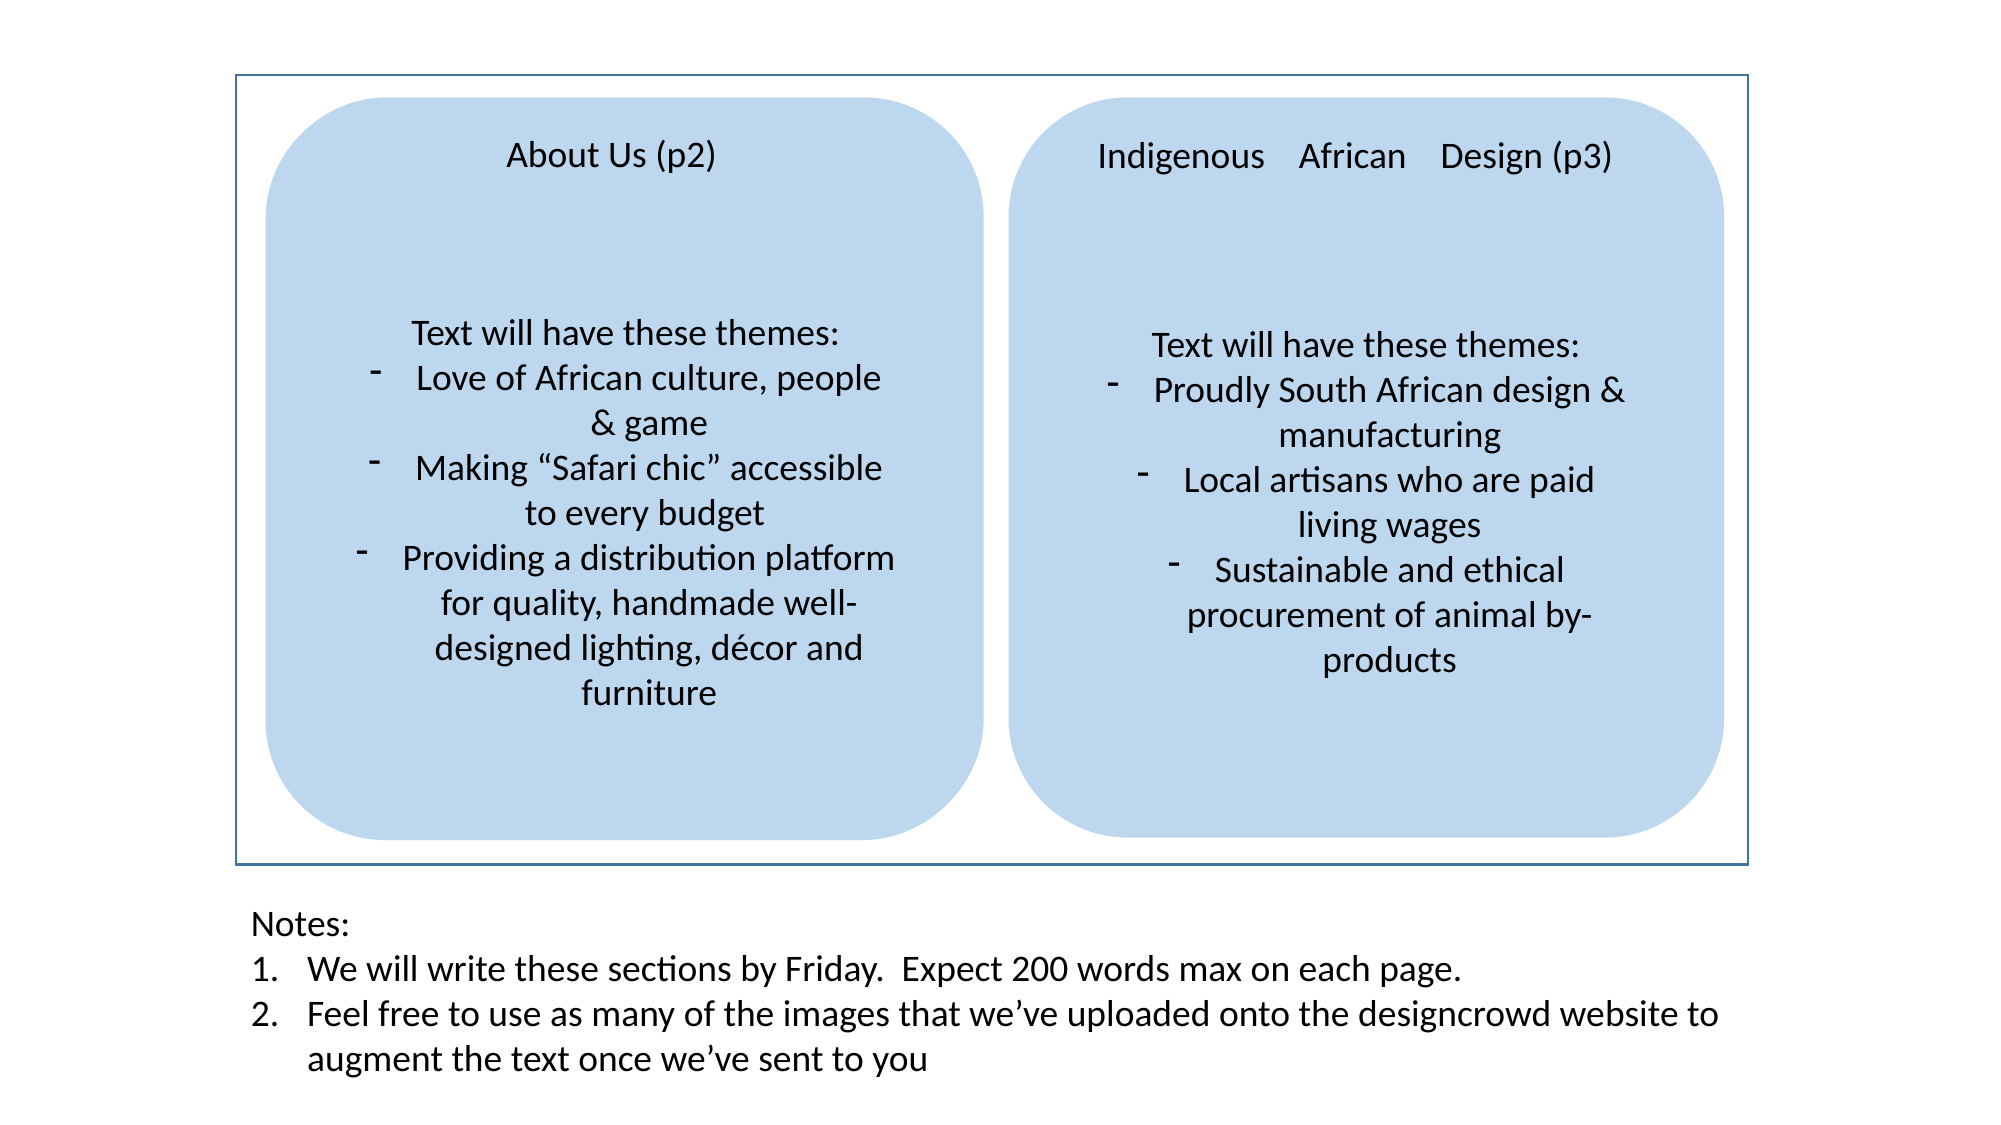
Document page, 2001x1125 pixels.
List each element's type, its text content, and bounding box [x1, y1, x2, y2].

text_box [266, 96, 985, 839]
text_box About Us (p2) [426, 122, 797, 183]
text_box Text will have these themes: Proudly South African design & manufacturing Local artisans who are paid living wages Sustainable and ethical procurement of animal by-products [1079, 312, 1654, 687]
text_box Indigenous African Design (p3) [1072, 123, 1648, 184]
text_box [264, 152, 930, 842]
text_box Text will have these themes: Love of African culture, people & game Making “Safari chic” accessible to every budget Providing a distribution platform for quality, handmade well-designed lighting, décor and furniture [338, 300, 914, 720]
text_box Notes: We will write these sections by Friday. Expect 200 words max on each page. Feel free to use as many of the images that we’ve uploaded onto the designcrowd website to augment the text once we’ve sent to you [235, 891, 1749, 998]
text_box [1007, 96, 1726, 839]
text_box [235, 74, 1749, 866]
